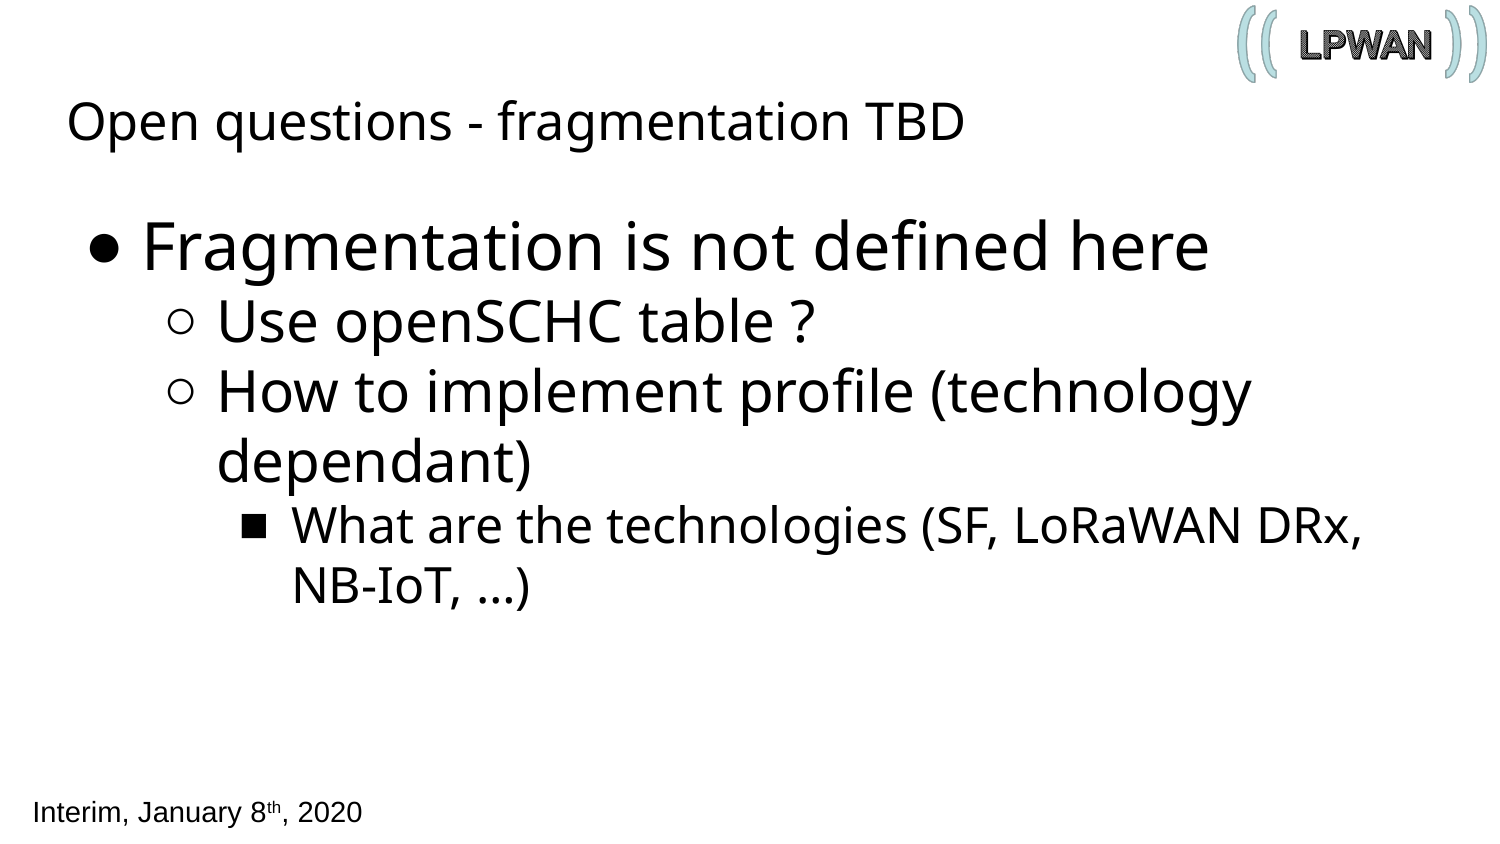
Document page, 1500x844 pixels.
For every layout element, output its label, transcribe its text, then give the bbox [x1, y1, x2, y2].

picture [1237, 5, 1487, 83]
title Open questions - fragmentation TBD [51, 72, 1449, 167]
list Fragmentation is not defined here Use openSCHC table ? How to implement profile (technology dependant) What are the technologies (SF, LoRaWAN DRx, NB-IoT, …) [51, 189, 1449, 750]
